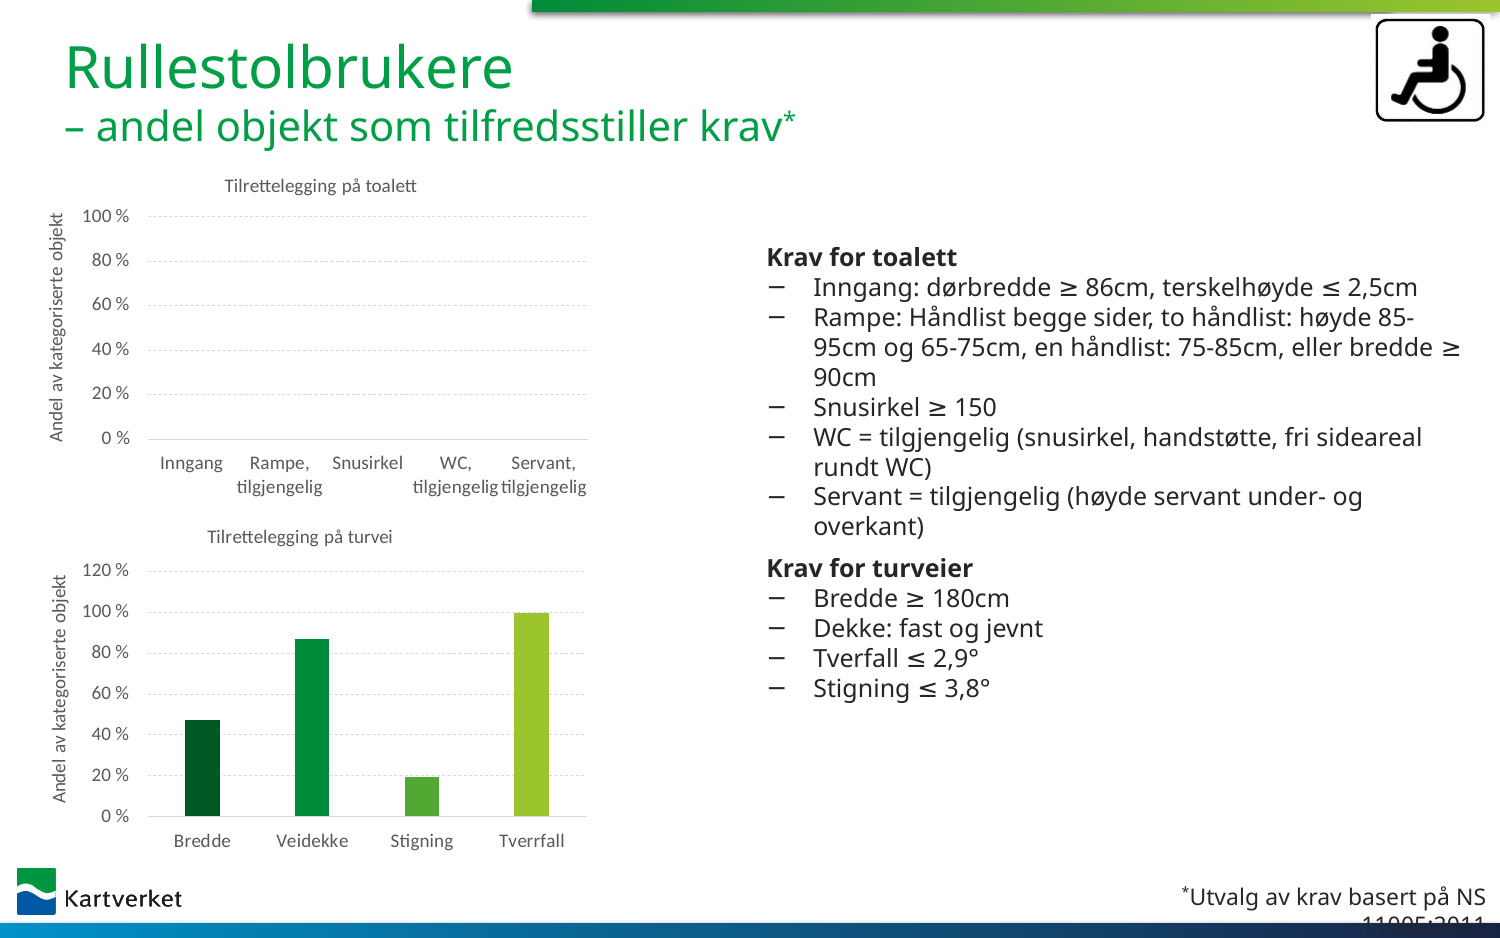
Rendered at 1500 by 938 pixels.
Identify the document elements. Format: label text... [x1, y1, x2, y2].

text_box Krav for toalett Inngang: dørbredde ≥ 86cm, terskelhøyde ≤ 2,5cm Rampe: Håndlist begge sider, to håndlist: høyde 85-95cm og 65-75cm, en håndlist: 75-85cm, eller bredde ≥ 90cm Snusirkel ≥ 150 WC = tilgjengelig (snusirkel, handstøtte, fri sideareal rundt WC) Servant = tilgjengelig (høyde servant under- og overkant) [751, 234, 1483, 545]
picture [1371, 13, 1491, 127]
picture [41, 520, 598, 859]
text_box Rullestolbrukere – andel objekt som tilfredsstiller krav* [49, 14, 1431, 158]
text_box *Utvalg av krav basert på NS 11005:2011 [1068, 873, 1500, 938]
picture [41, 166, 599, 505]
text_box Krav for turveier Bredde ≥ 180cm Dekke: fast og jevnt Tverfall ≤ 2,9° Stigning ≤ 3,8° [751, 545, 1483, 710]
